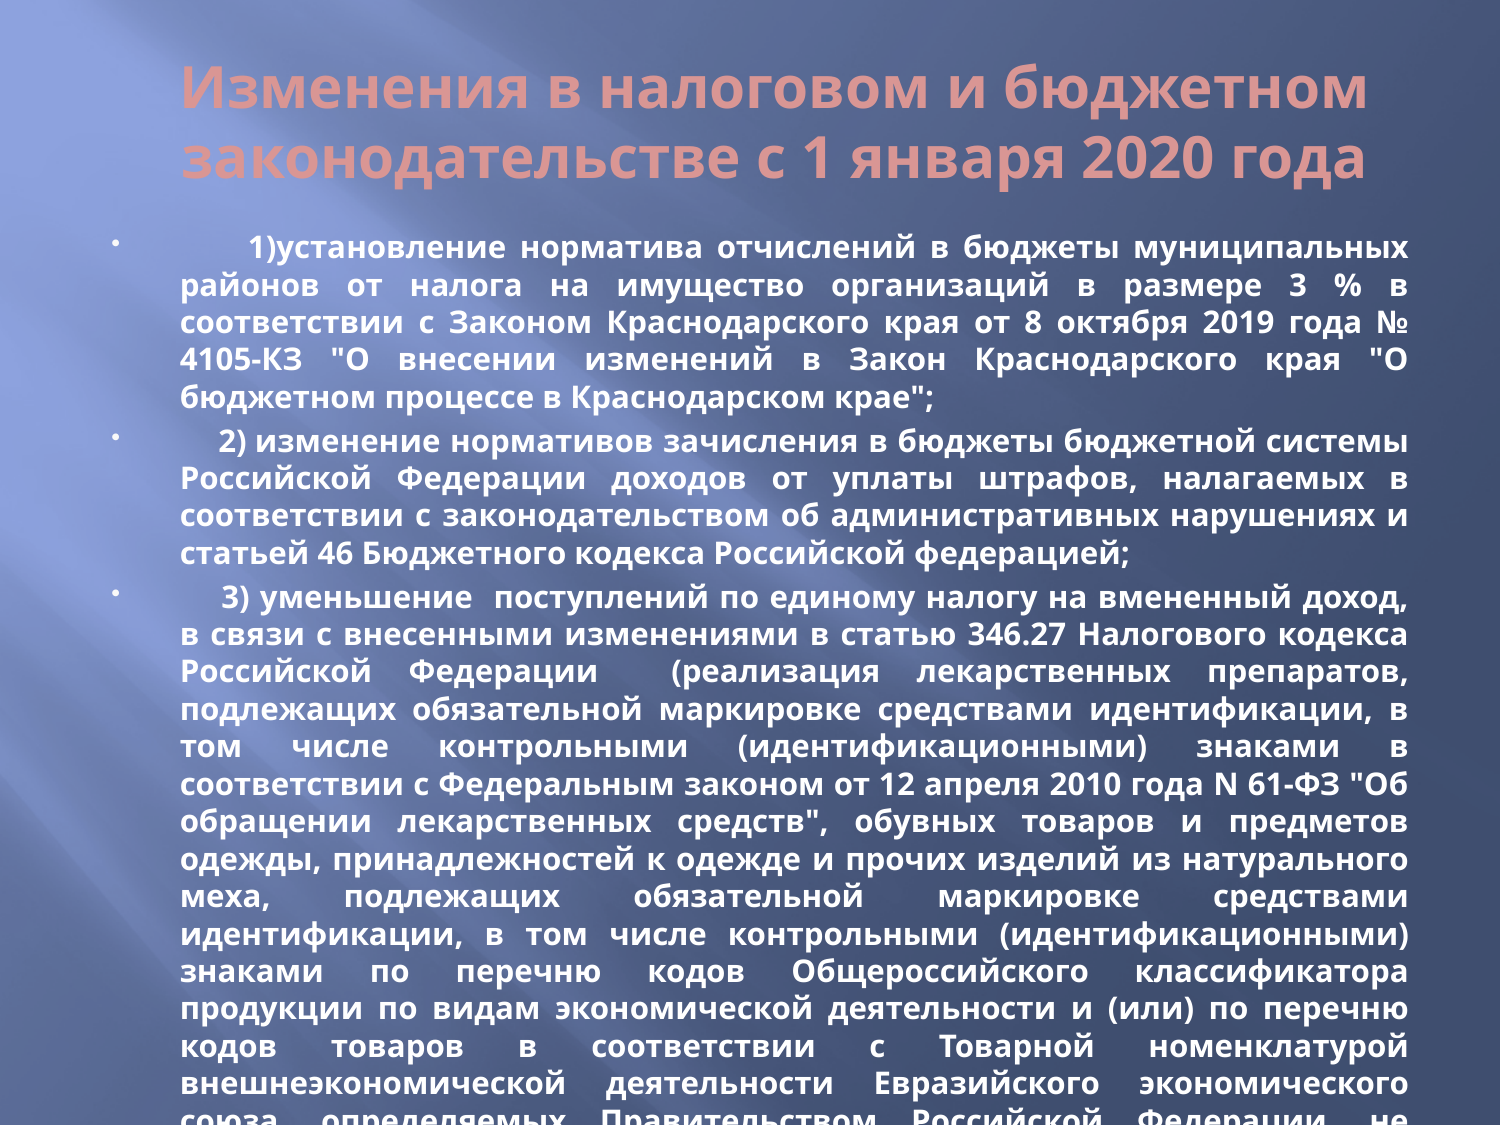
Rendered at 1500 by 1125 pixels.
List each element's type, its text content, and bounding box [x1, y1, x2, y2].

title Изменения в налоговом и бюджетном законодательстве с 1 января 2020 года [123, 45, 1425, 197]
list 1)установление норматива отчислений в бюджеты муниципальных районов от налога на имущество организаций в размере 3 % в соответствии с Законом Краснодарского края от 8 октября 2019 года № 4105-КЗ "О внесении изменений в Закон Краснодарского края "О бюджетном процессе в Краснодарском крае"; 2) изменение нормативов зачисления в бюджеты бюджетной системы Российской Федерации доходов от уплаты штрафов, налагаемых в соответствии с законодательством об административных нарушениях и статьей 46 Бюджетного кодекса Российской федерацией; 3) уменьшение поступлений по единому налогу на вмененный доход, в связи с внесенными изменениями в статью 346.27 Налогового кодекса Российской Федерации (реализация лекарственных препаратов, подлежащих обязательной маркировке средствами идентификации, в том числе контрольными (идентификационными) знаками в соответствии с Федеральным законом от 12 апреля 2010 года N 61-ФЗ "Об обращении лекарственных средств", обувных товаров и предметов одежды, принадлежностей к одежде и прочих изделий из натурального меха, подлежащих обязательной маркировке средствами идентификации, в том числе контрольными (идентификационными) знаками по перечню кодов Общероссийского классификатора продукции по видам экономической деятельности и (или) по перечню кодов товаров в соответствии с Товарной номенклатурой внешнеэкономической деятельности Евразийского экономического союза, определяемых Правительством Российской Федерации, не относится к розничной торговле). [75, 219, 1425, 1035]
